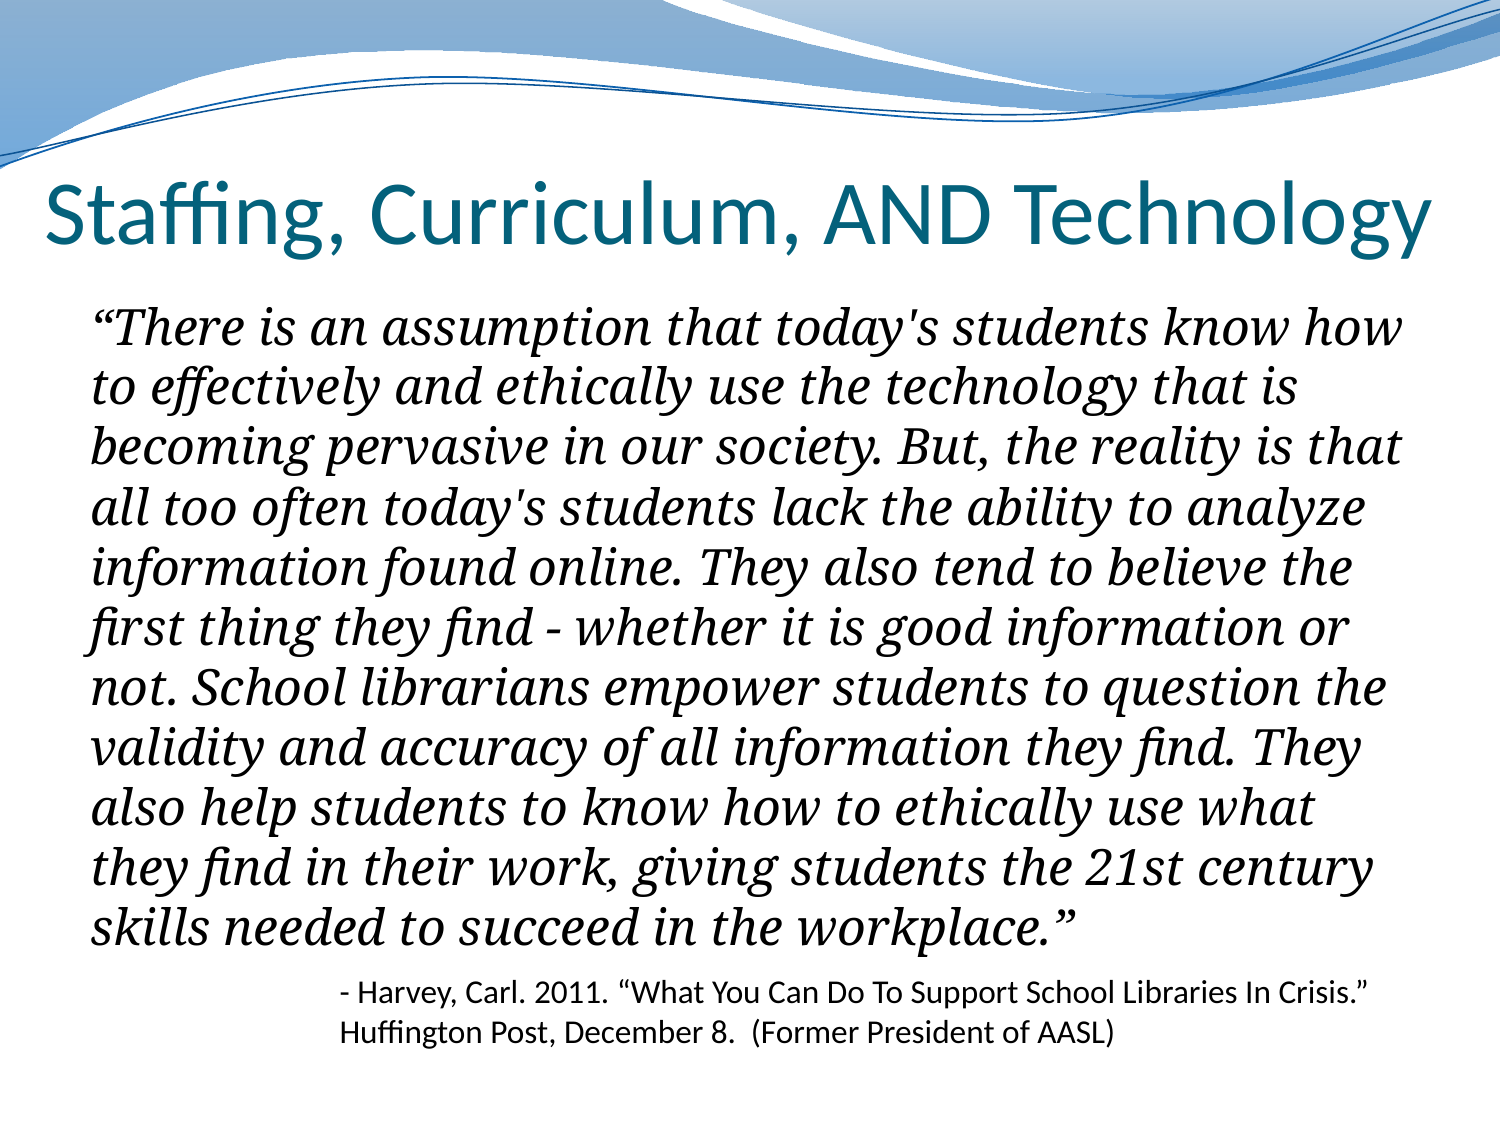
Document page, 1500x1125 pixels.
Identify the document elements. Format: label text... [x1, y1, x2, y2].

text_box - Harvey, Carl. 2011. “What You Can Do To Support School Libraries In Crisis.” Huffington Post, December 8. (Former President of AASL) [324, 962, 1463, 1057]
title Staffing, Curriculum, AND Technology [0, 74, 1500, 263]
list “There is an assumption that today's students know how to effectively and ethically use the technology that is becoming pervasive in our society. But, the reality is that all too often today's students lack the ability to analyze information found online. They also tend to believe the first thing they find - whether it is good information or not. School librarians empower students to question the validity and accuracy of all information they find. They also help students to know how to ethically use what they find in their work, giving students the 21st century skills needed to succeed in the workplace.” [74, 287, 1426, 958]
